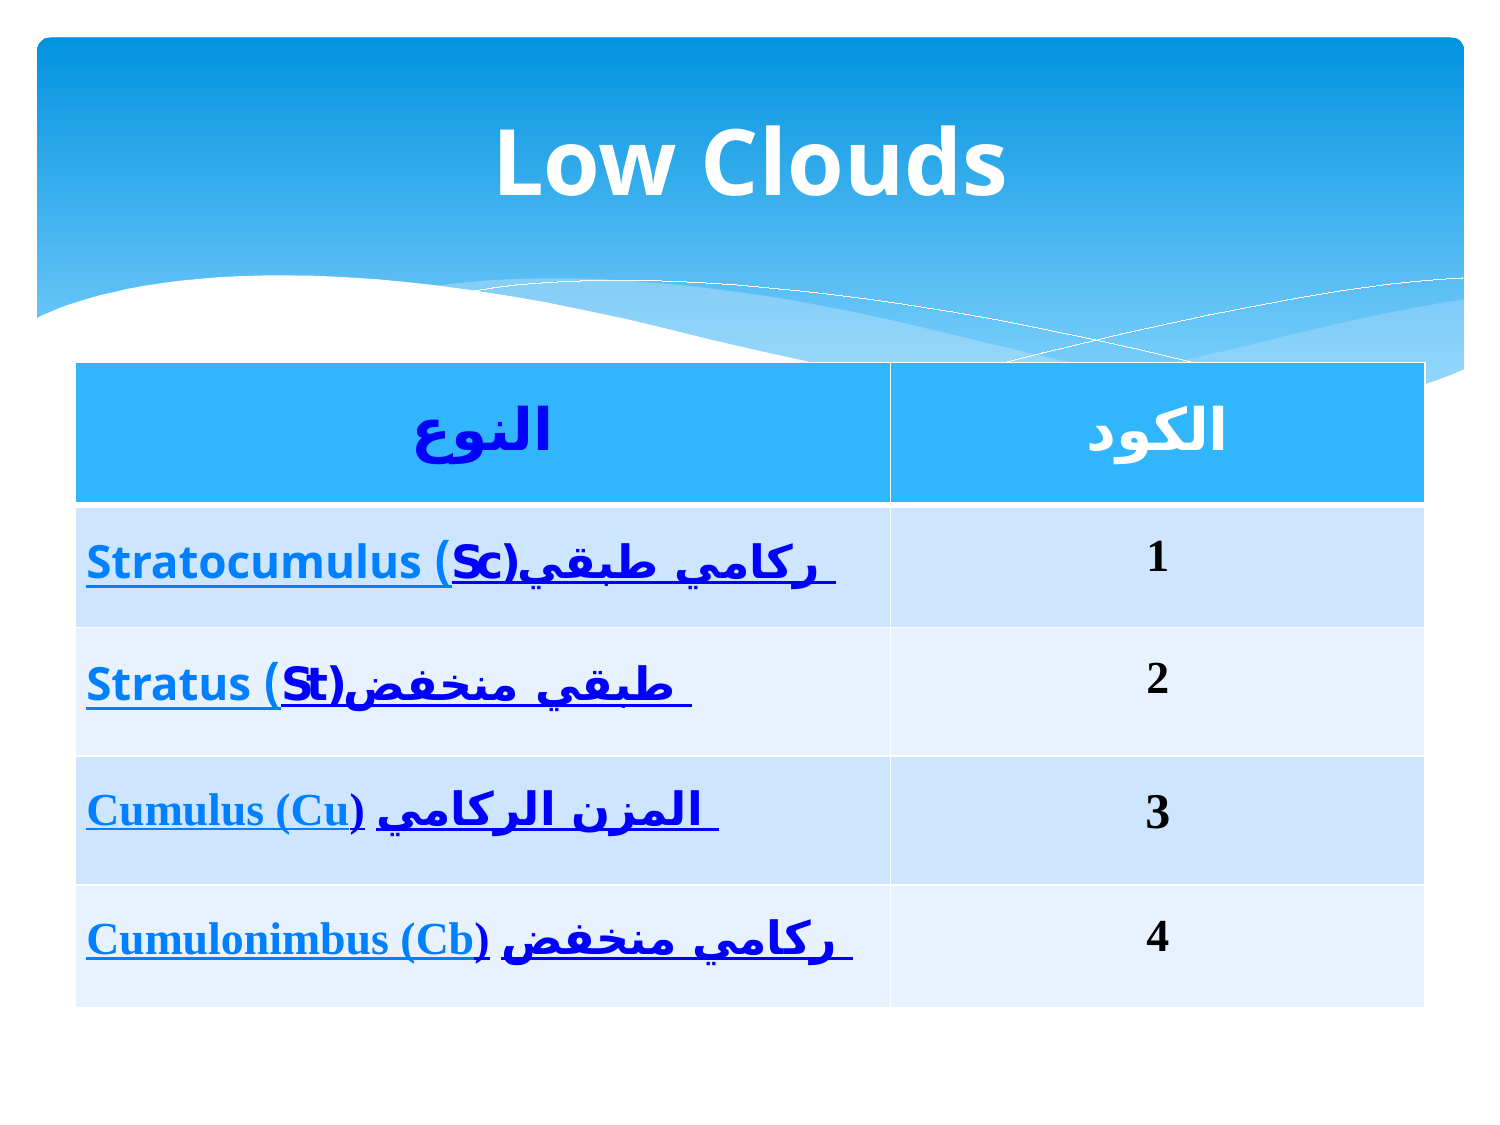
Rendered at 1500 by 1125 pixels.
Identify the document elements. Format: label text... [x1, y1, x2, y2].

table_cell 4 [891, 886, 1424, 1007]
title Low Clouds [75, 55, 1425, 261]
table_cell Cumulonimbus (Cb) ركامي منخفض [76, 886, 890, 1007]
table_header الكود [891, 363, 1424, 502]
table_header النوع [76, 363, 890, 502]
table_cell 1 [891, 508, 1424, 627]
table_cell 2 [891, 628, 1424, 755]
table_cell Stratus (St)طبقي منخفض [76, 628, 890, 755]
table_cell Stratocumulus (Sc)ركامي طبقي [76, 508, 890, 627]
table_cell 3 [891, 757, 1424, 884]
table_cell Cumulus (Cu) المزن الركامي [76, 757, 890, 884]
